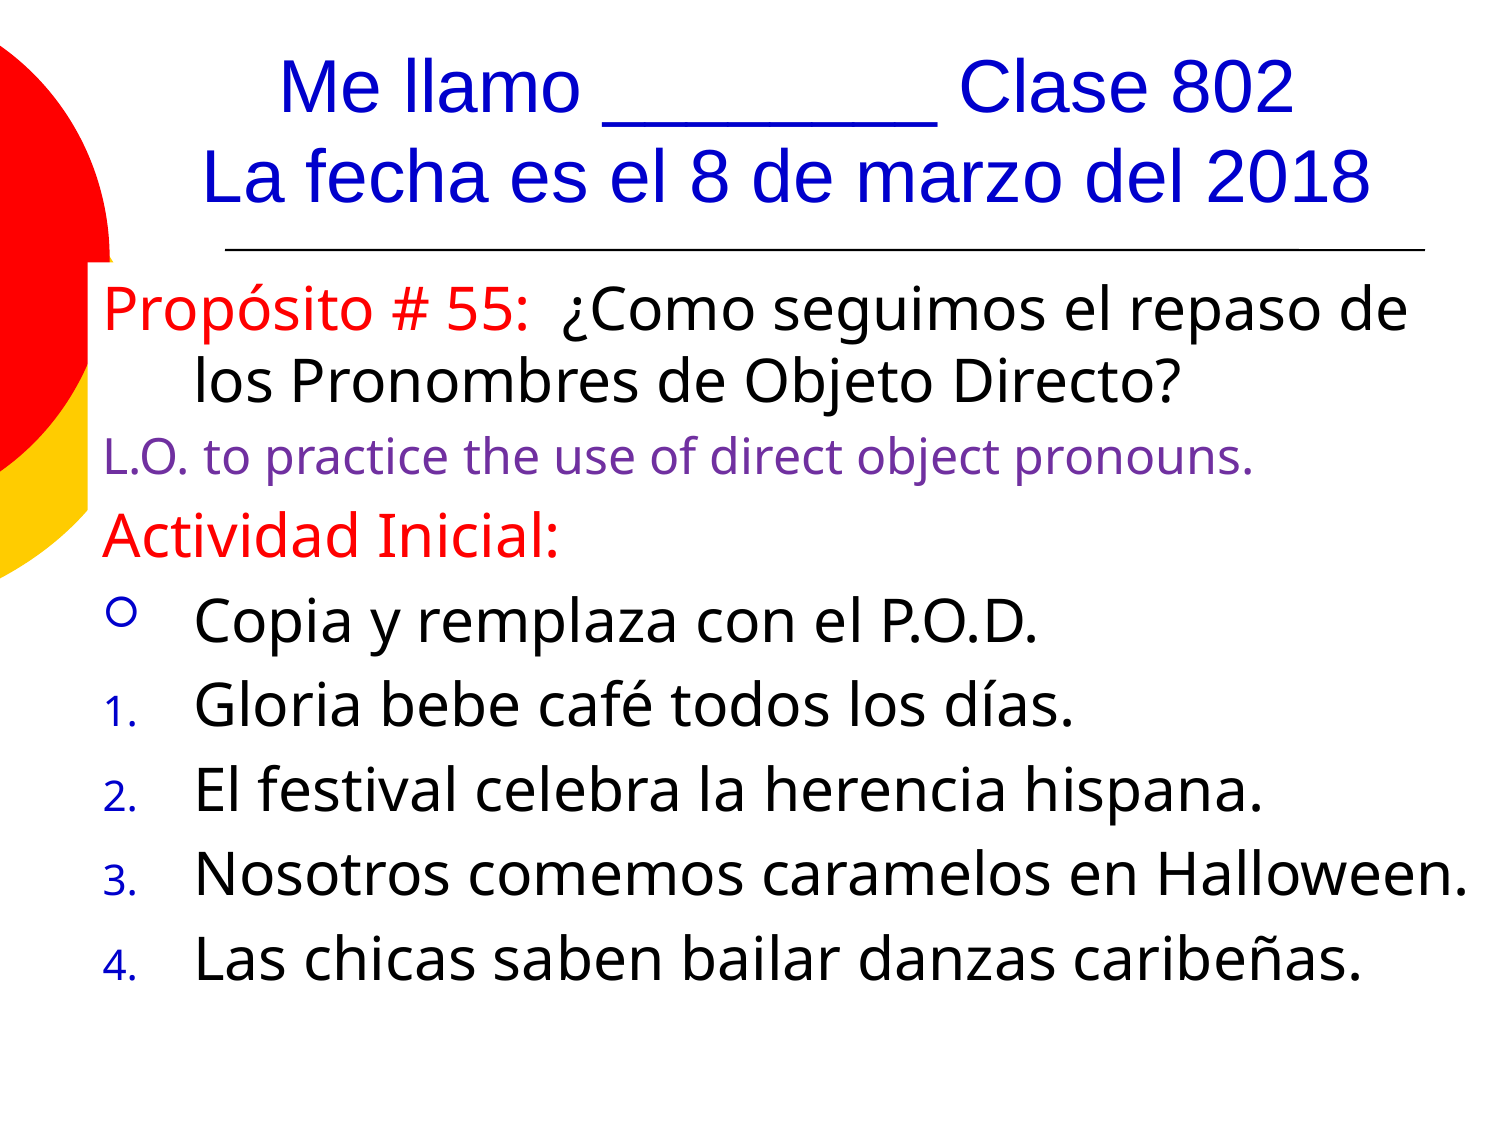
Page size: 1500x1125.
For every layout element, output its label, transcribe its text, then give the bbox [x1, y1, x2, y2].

list Propósito # 55: ¿Como seguimos el repaso de los Pronombres de Objeto Directo? L.O. to practice the use of direct object pronouns. Actividad Inicial: Copia y remplaza con el P.O.D. Gloria bebe café todos los días. El festival celebra la herencia hispana. Nosotros comemos caramelos en Halloween. Las chicas saben bailar danzas caribeñas. [87, 262, 1488, 1075]
title Me llamo ________ Clase 802 La fecha es el 8 de marzo del 2018 [87, 37, 1488, 225]
